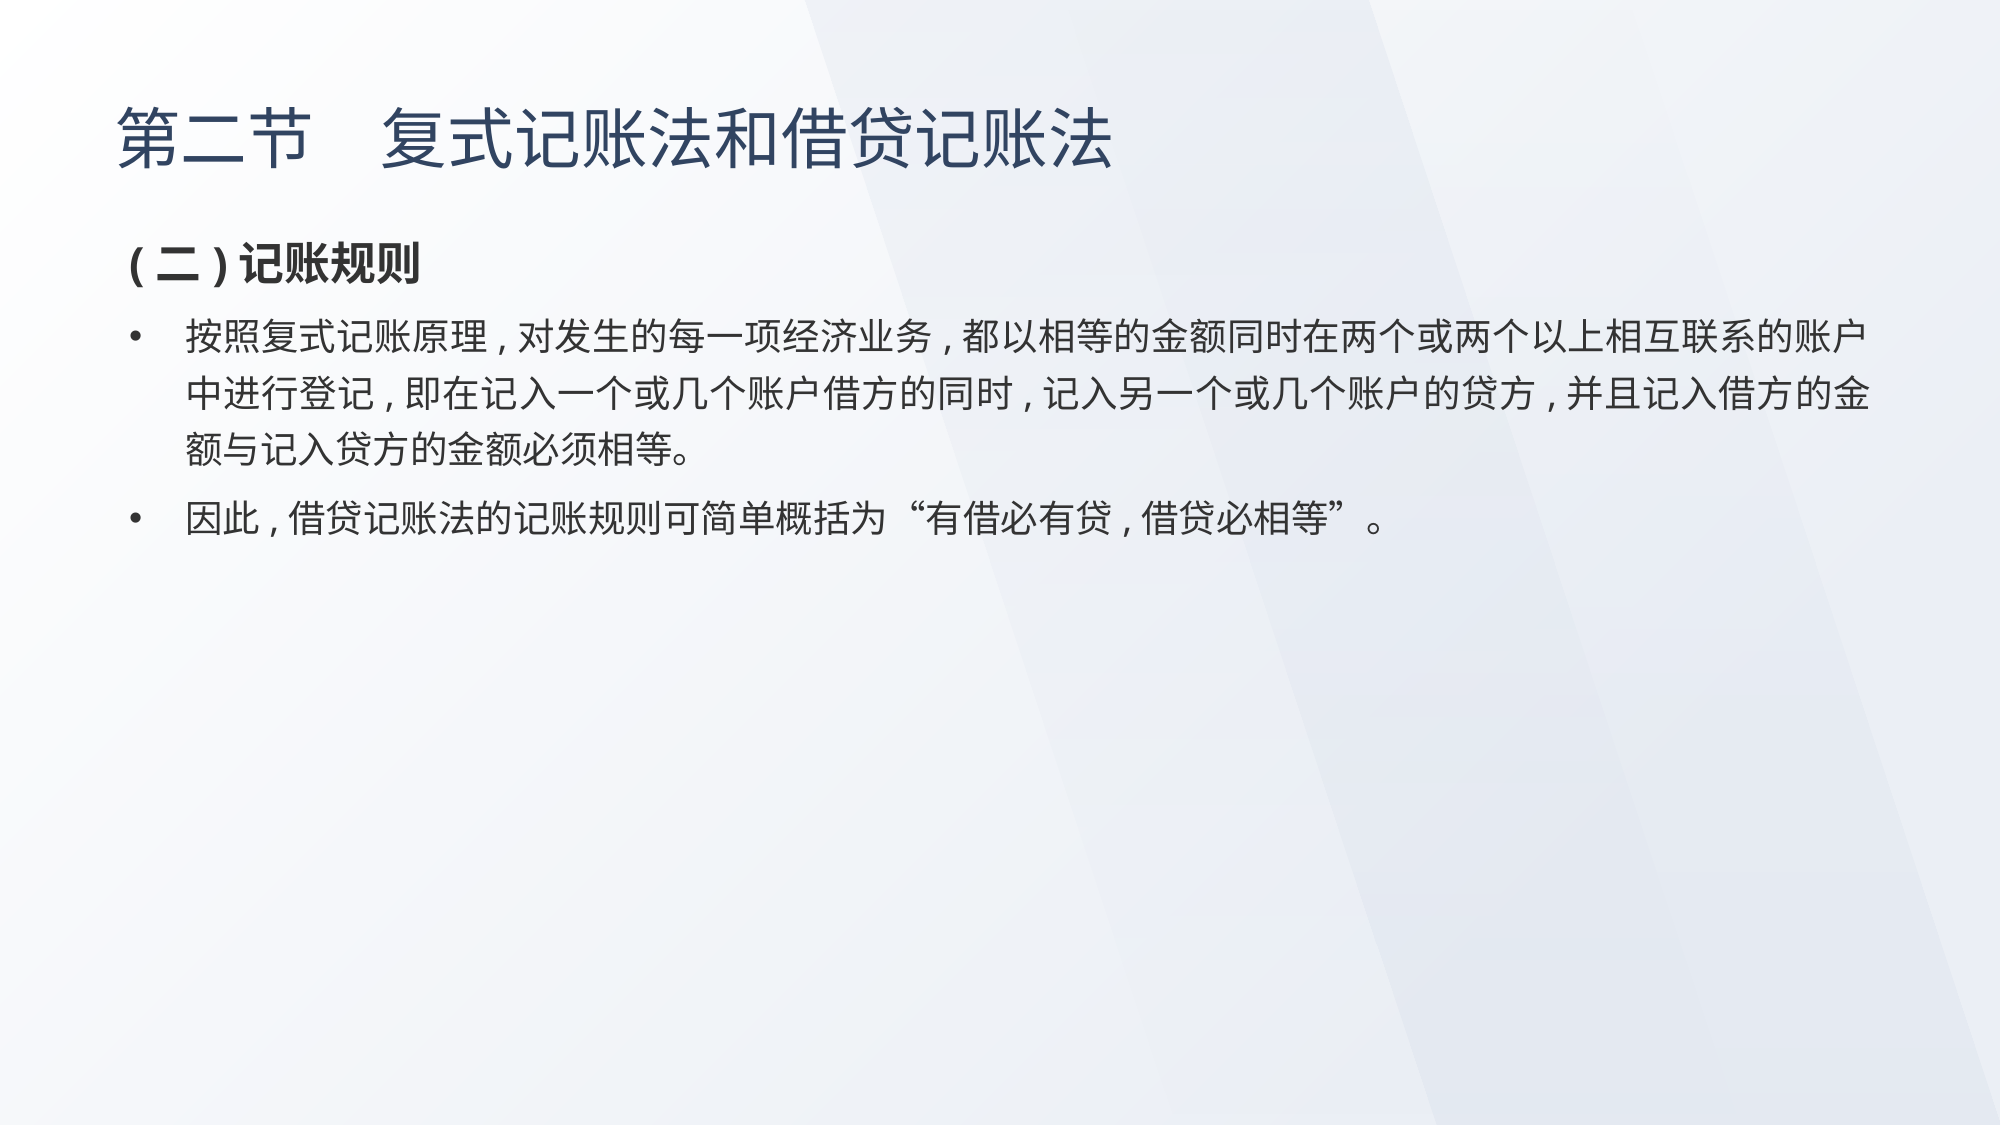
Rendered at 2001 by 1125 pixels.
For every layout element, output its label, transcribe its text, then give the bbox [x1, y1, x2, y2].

text_box (二)记账规则 按照复式记账原理,对发生的每一项经济业务,都以相等的金额同时在两个或两个以上相互联系的账户中进行登记,即在记入一个或几个账户借方的同时,记入另一个或几个账户的贷方,并且记入借方的金额与记入贷方的金额必须相等。 因此,借贷记账法的记账规则可简单概括为“有借必有贷,借贷必相等”。 [114, 213, 1886, 1013]
title 第二节 复式记账法和借贷记账法 [114, 59, 1886, 178]
